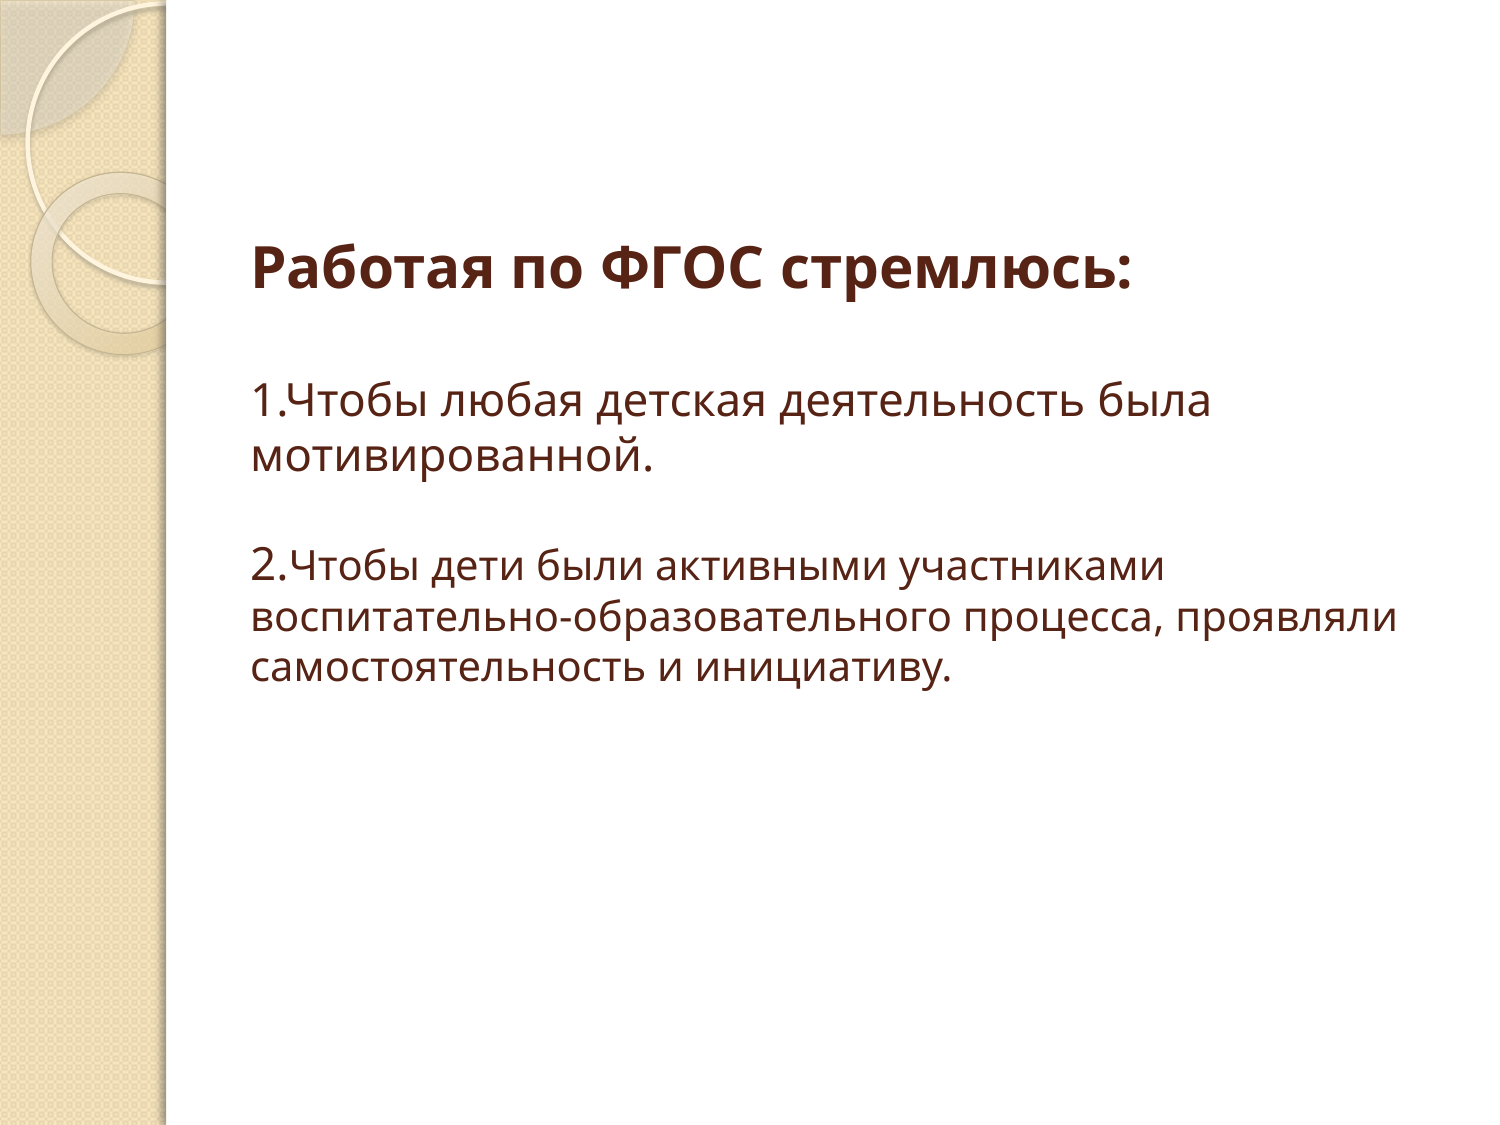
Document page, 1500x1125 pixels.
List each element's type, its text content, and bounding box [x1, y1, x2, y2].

title Работая по ФГОС стремлюсь: 1.Чтобы любая детская деятельность была мотивированной. 2.Чтобы дети были активными участниками воспитательно-образовательного процесса, проявляли самостоятельность и инициативу. [235, 45, 1466, 976]
